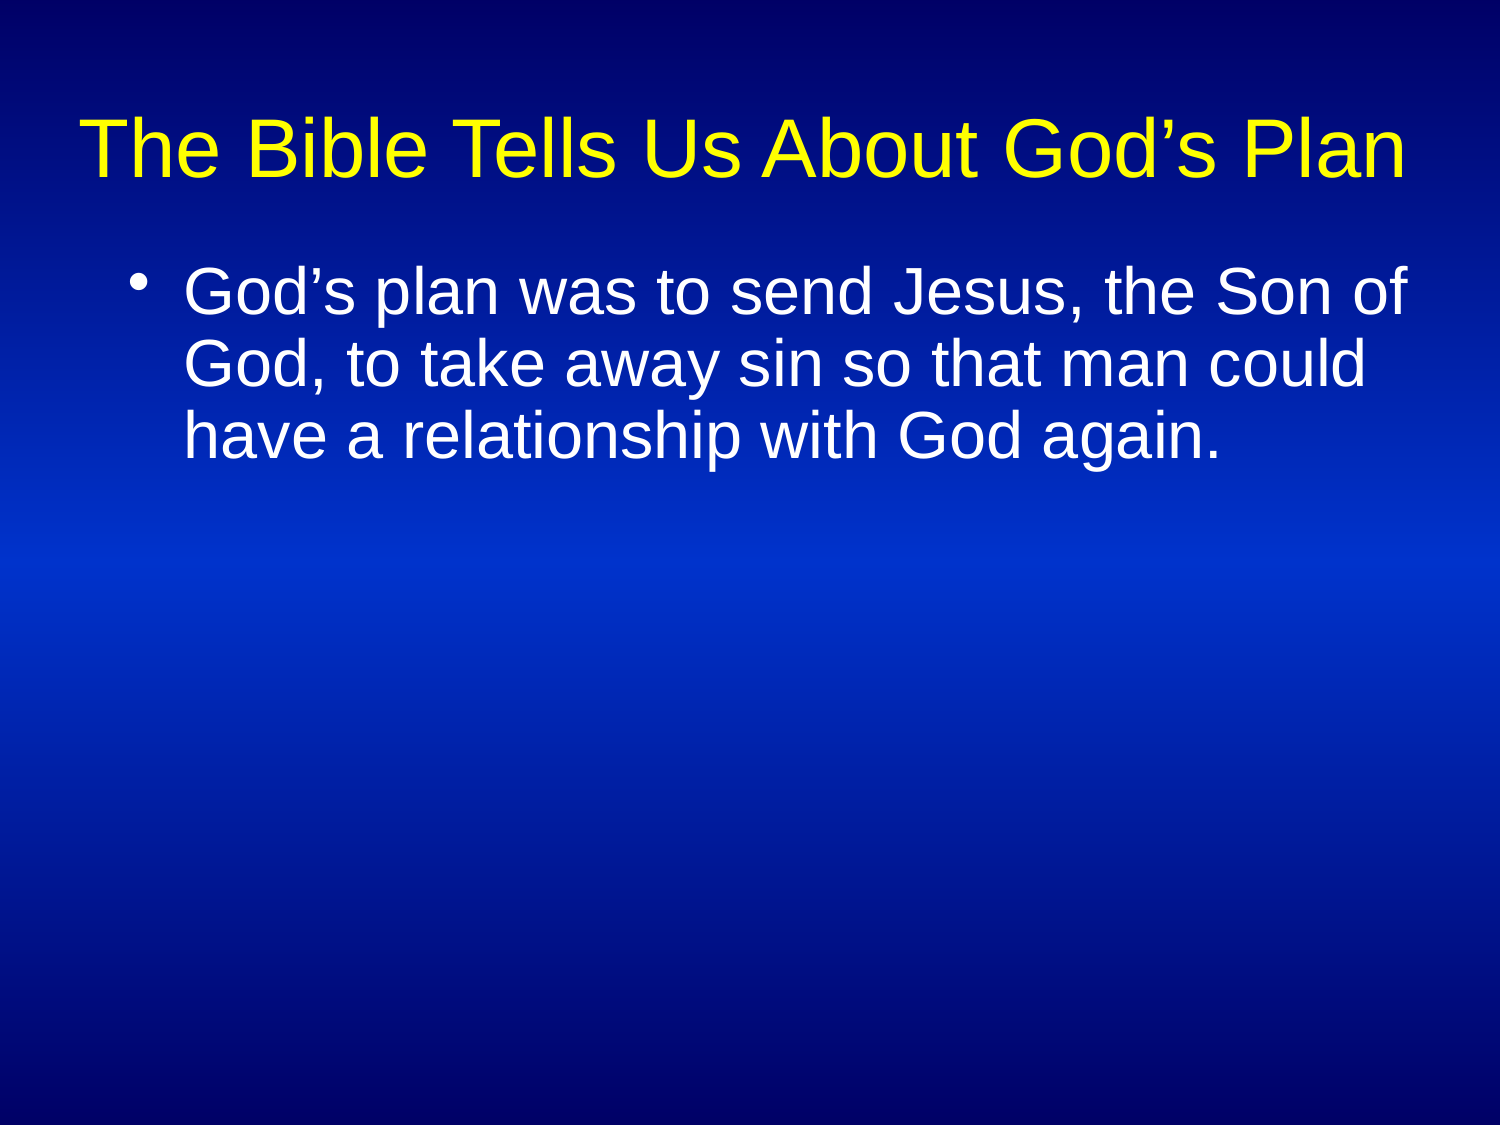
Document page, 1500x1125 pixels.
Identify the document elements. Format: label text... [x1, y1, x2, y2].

title The Bible Tells Us About God’s Plan [50, 50, 1438, 238]
list God’s plan was to send Jesus, the Son of God, to take away sin so that man could have a relationship with God again. [112, 249, 1438, 500]
